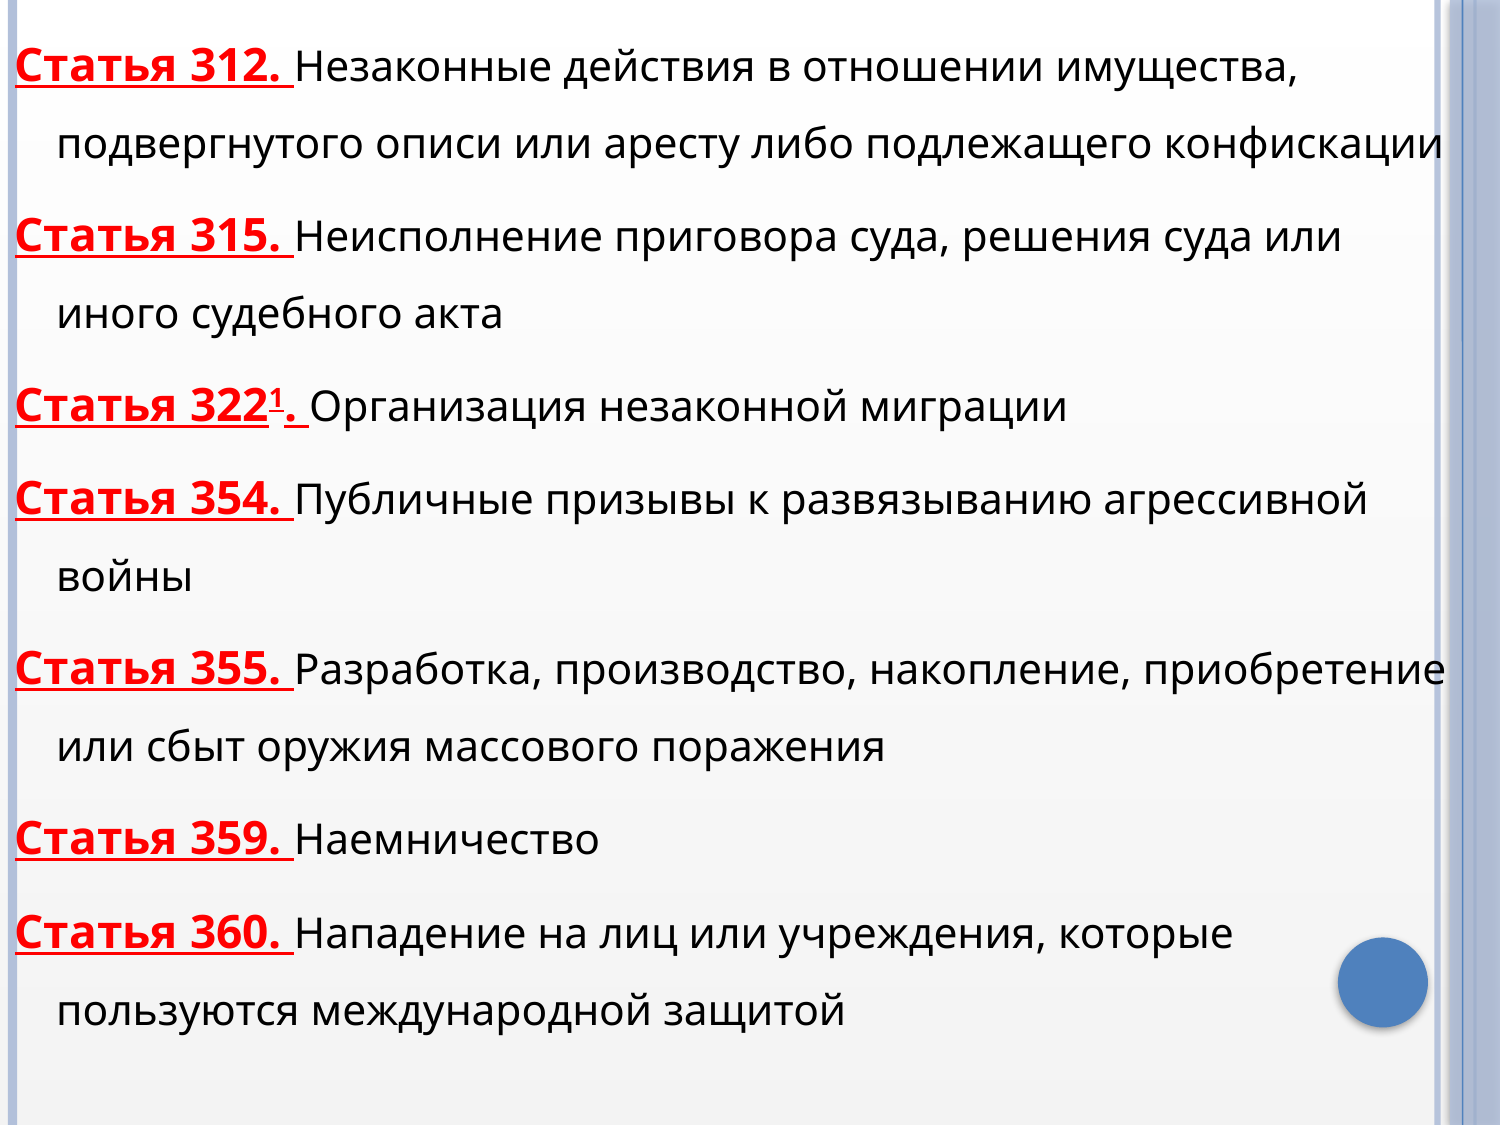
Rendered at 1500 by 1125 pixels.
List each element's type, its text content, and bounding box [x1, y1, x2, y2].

list Статья 312. Незаконные действия в отношении имущества, подвергнутого описи или аресту либо подлежащего конфискации Статья 315. Неисполнение приговора суда, решения суда или иного судебного акта Статья 3221. Организация незаконной миграции Статья 354. Публичные призывы к развязыванию агрессивной войны Статья 355. Разработка, производство, накопление, приобретение или сбыт оружия массового поражения Статья 359. Наемничество Статья 360. Нападение на лиц или учреждения, которые пользуются международной защитой [0, 0, 1475, 1125]
